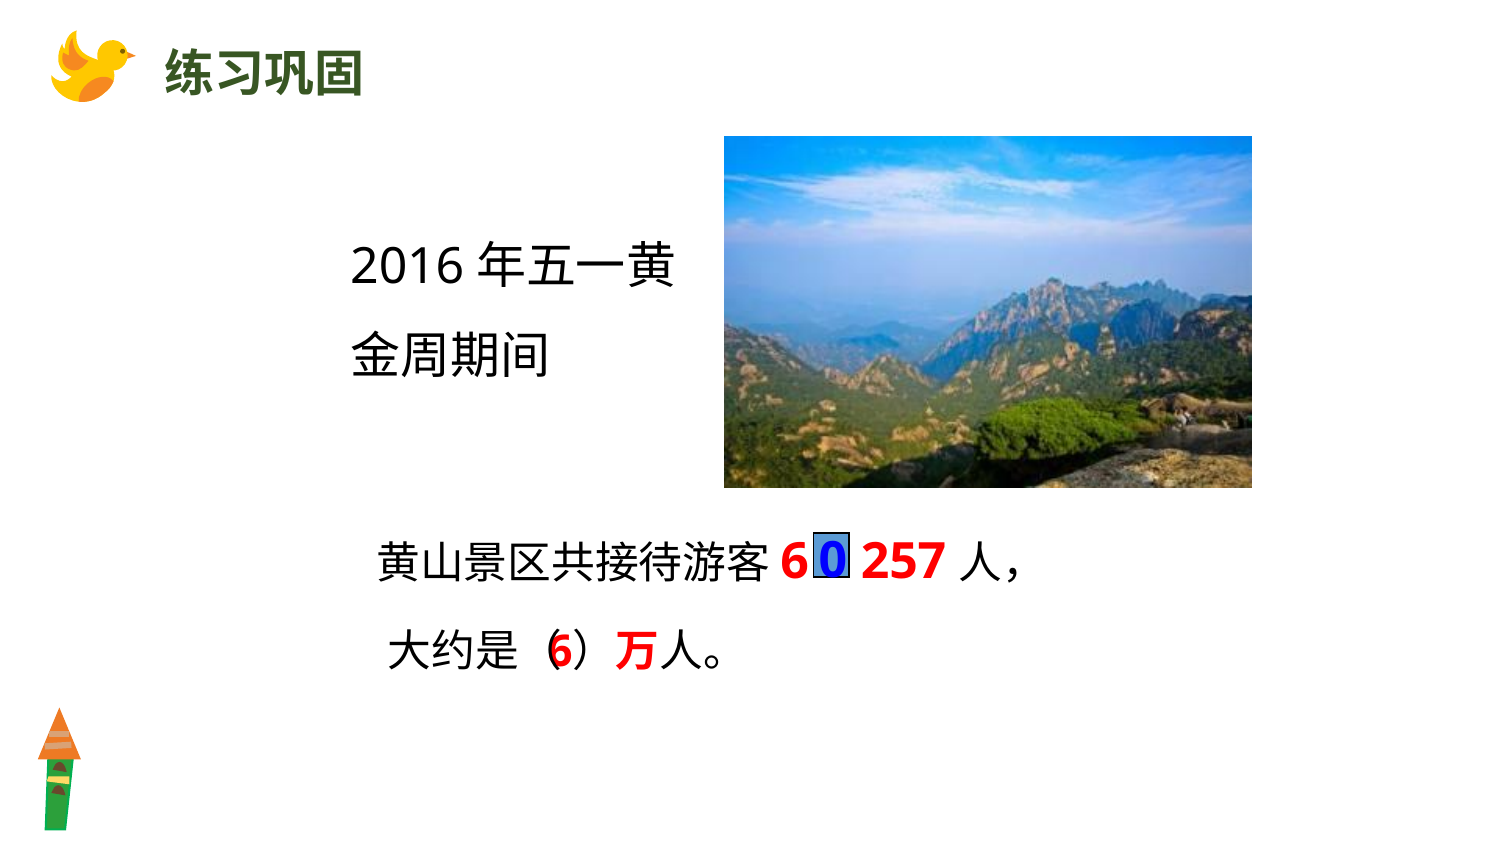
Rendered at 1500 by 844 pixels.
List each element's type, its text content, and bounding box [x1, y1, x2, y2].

text_box 2016年五一黄金周期间 [338, 197, 689, 389]
picture [874, 136, 893, 140]
text_box 练习巩固 [152, 35, 376, 107]
text_box 黄山景区共接待游客6 257人， [325, 470, 1052, 594]
text_box 大约是（ ）万人。 [376, 617, 779, 681]
text_box 0 [807, 522, 859, 594]
picture [724, 136, 1252, 488]
